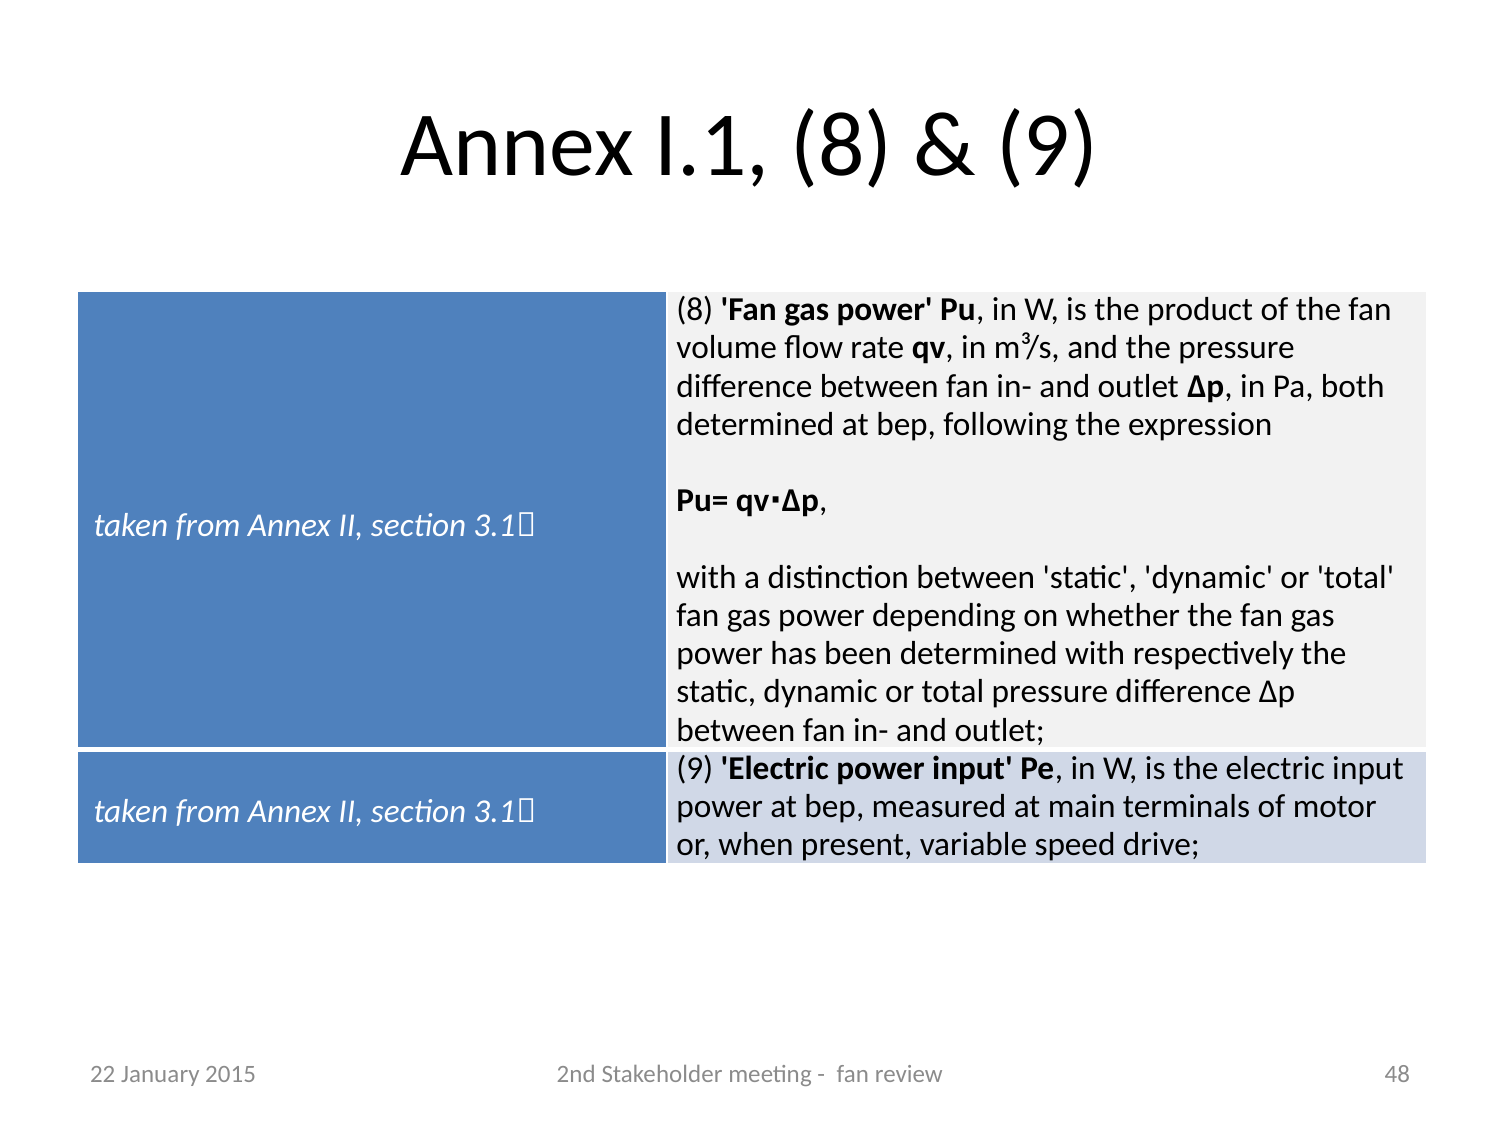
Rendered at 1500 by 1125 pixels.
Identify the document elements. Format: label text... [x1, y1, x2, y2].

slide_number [75, 1042, 425, 1103]
table_cell taken from Annex II, section 3.1 [78, 752, 666, 863]
table_cell (9) 'Electric power input' Pe, in W, is the electric input power at bep, measured at main terminals of motor or, when present, variable speed drive; [668, 752, 1426, 863]
table_header taken from Annex II, section 3.1 [78, 292, 666, 747]
slide_number 48 [1074, 1042, 1425, 1103]
footer 2nd Stakeholder meeting - fan review [512, 1042, 988, 1103]
table_header (8) 'Fan gas power' Pu, in W, is the product of the fan volume flow rate qv, in m³/s, and the pressure difference between fan in- and outlet Δp, in Pa, both determined at bep, following the expression Pu= qv∙Δp, with a distinction between 'static', 'dynamic' or 'total' fan gas power depending on whether the fan gas power has been determined with respectively the static, dynamic or total pressure difference Δp between fan in- and outlet; [668, 292, 1426, 747]
title Annex I.1, (8) & (9) [75, 45, 1425, 233]
